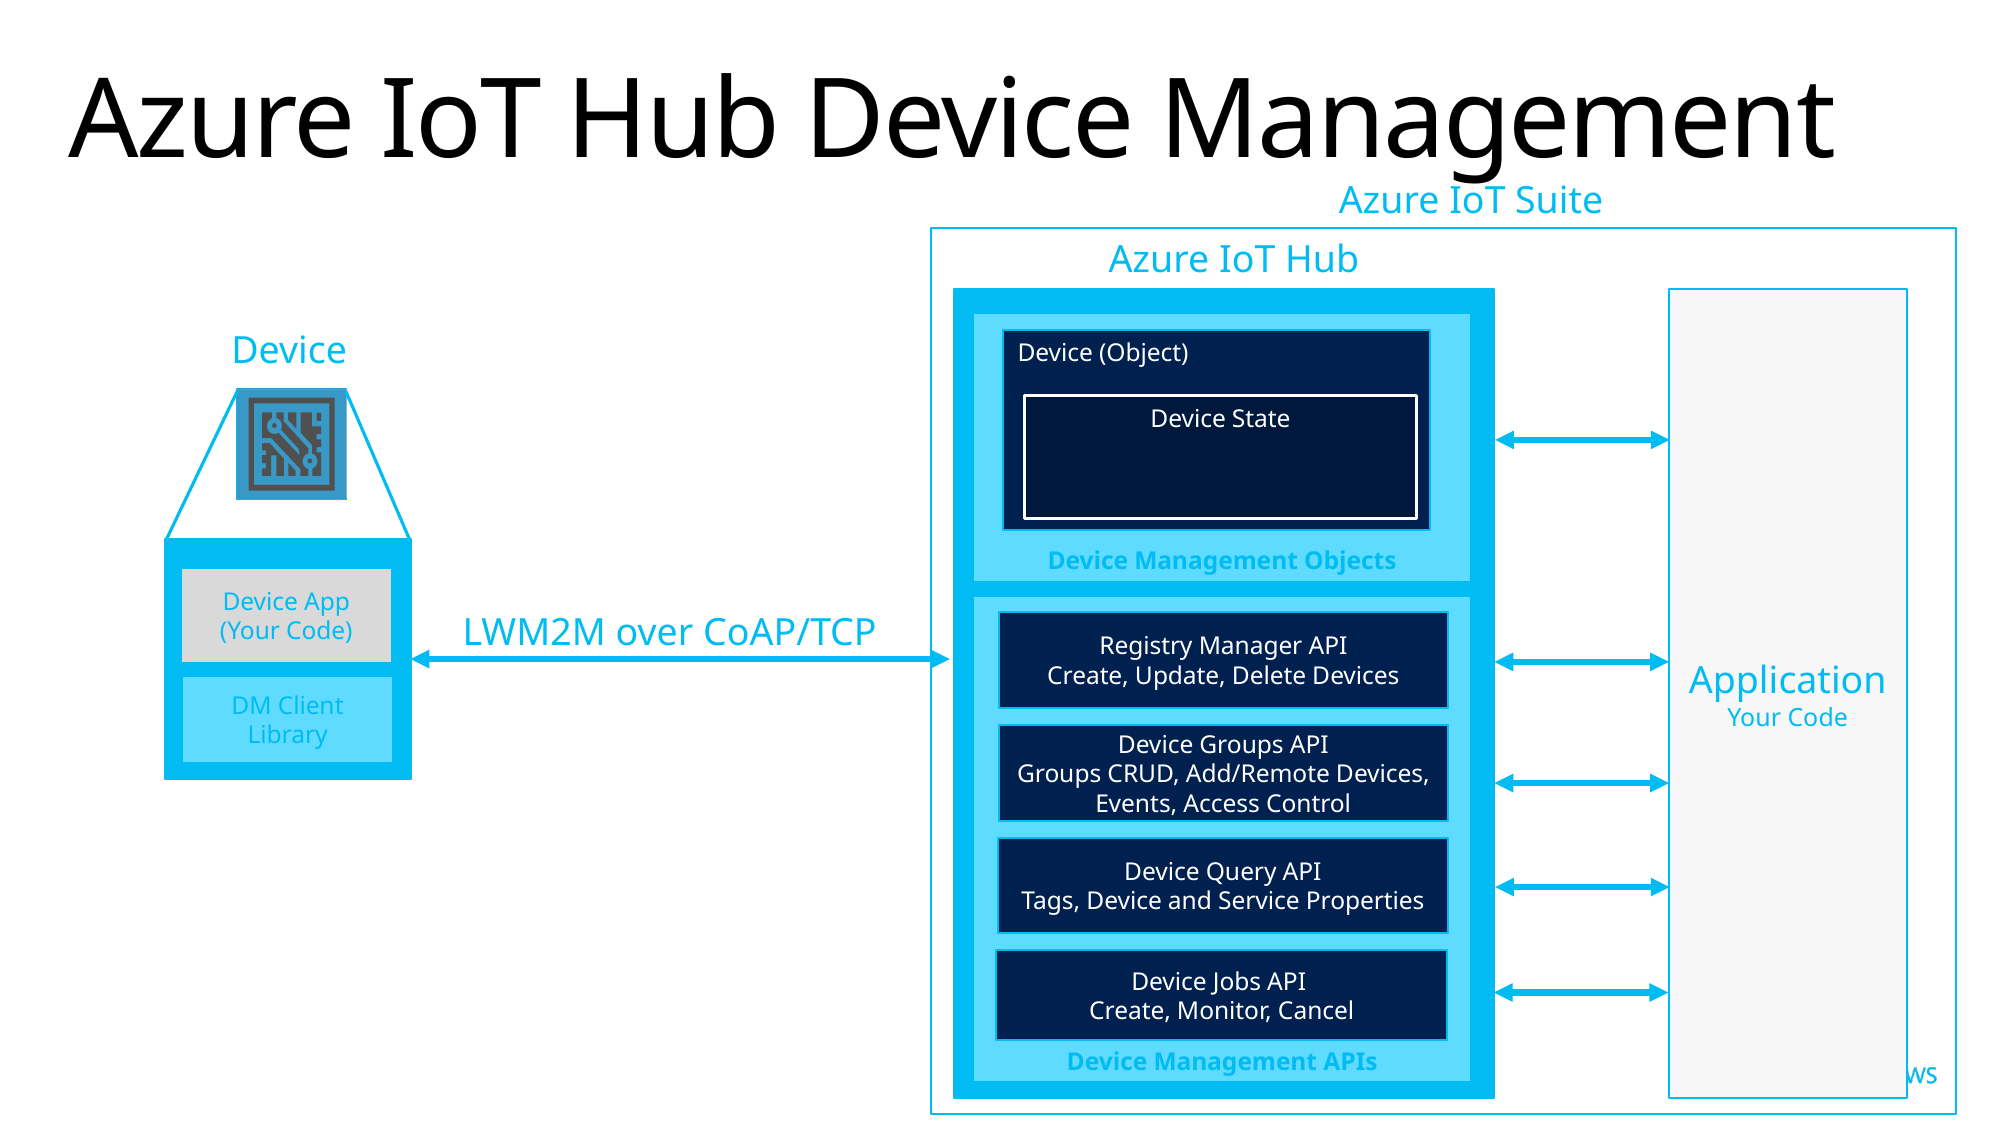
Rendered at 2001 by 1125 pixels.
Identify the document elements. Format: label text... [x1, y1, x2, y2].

title Azure IoT Hub Device Management [44, 47, 1957, 196]
text_box Device Management APIs [972, 594, 1473, 1084]
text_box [345, 390, 411, 543]
text_box Device [216, 318, 362, 378]
text_box Device State [1023, 394, 1418, 520]
text_box Registry Manager API Create, Update, Delete Devices [997, 611, 1450, 709]
text_box Device Management Objects [972, 311, 1473, 583]
text_box Device (Object) [1001, 328, 1431, 531]
text_box Application Your Code [1668, 288, 1907, 1099]
text_box DM Client Library [181, 675, 394, 764]
text_box [930, 226, 1957, 1115]
text_box [236, 388, 347, 500]
text_box Device Jobs API Create, Monitor, Cancel [995, 948, 1449, 1042]
text_box Device Groups API Groups CRUD, Add/Remote Devices, Events, Access Control [997, 724, 1450, 822]
text_box [164, 537, 412, 781]
text_box Azure IoT Hub [1093, 227, 1375, 288]
text_box [248, 397, 335, 491]
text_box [166, 390, 238, 540]
text_box Azure IoT Suite [1323, 196, 1619, 229]
text_box LWM2M over CoAP/TCP [412, 600, 1009, 660]
text_box [953, 288, 1496, 1100]
text_box Device App (Your Code) [180, 567, 393, 664]
text_box Device Query API Tags, Device and Service Properties [996, 837, 1449, 934]
